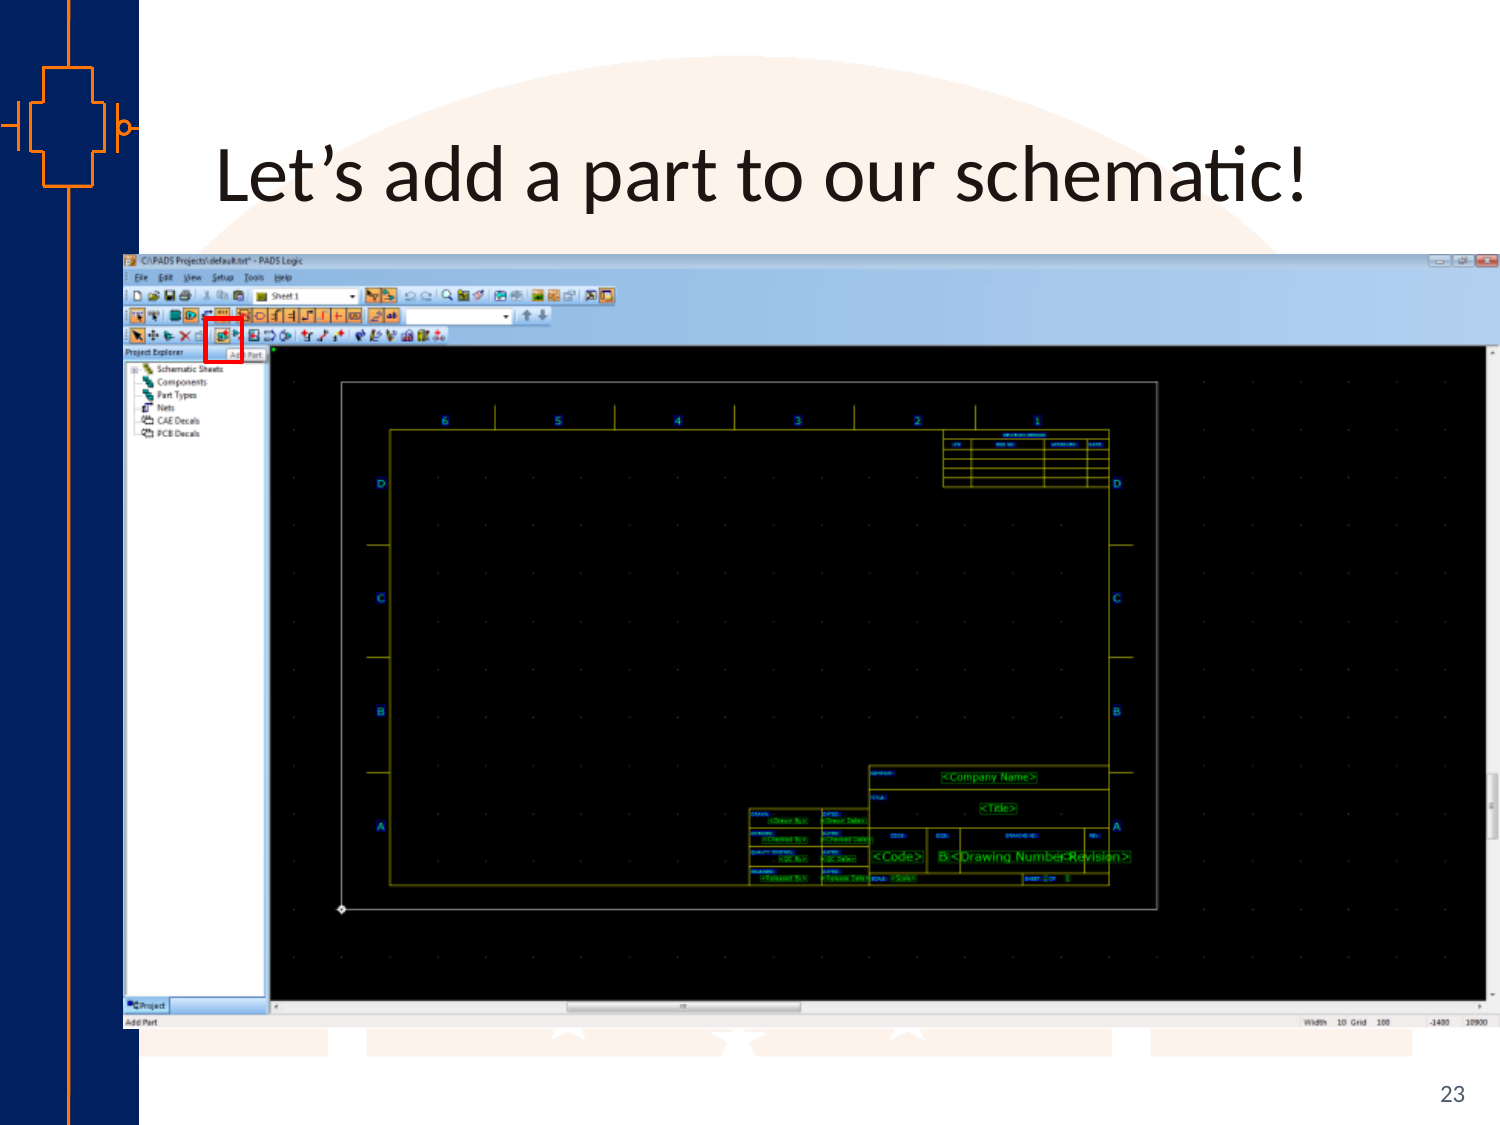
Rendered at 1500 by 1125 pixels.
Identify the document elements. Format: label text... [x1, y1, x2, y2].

title Let’s add a part to our schematic! [200, 37, 1388, 225]
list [123, 254, 1500, 1029]
slide_number 23 [1425, 1062, 1488, 1123]
